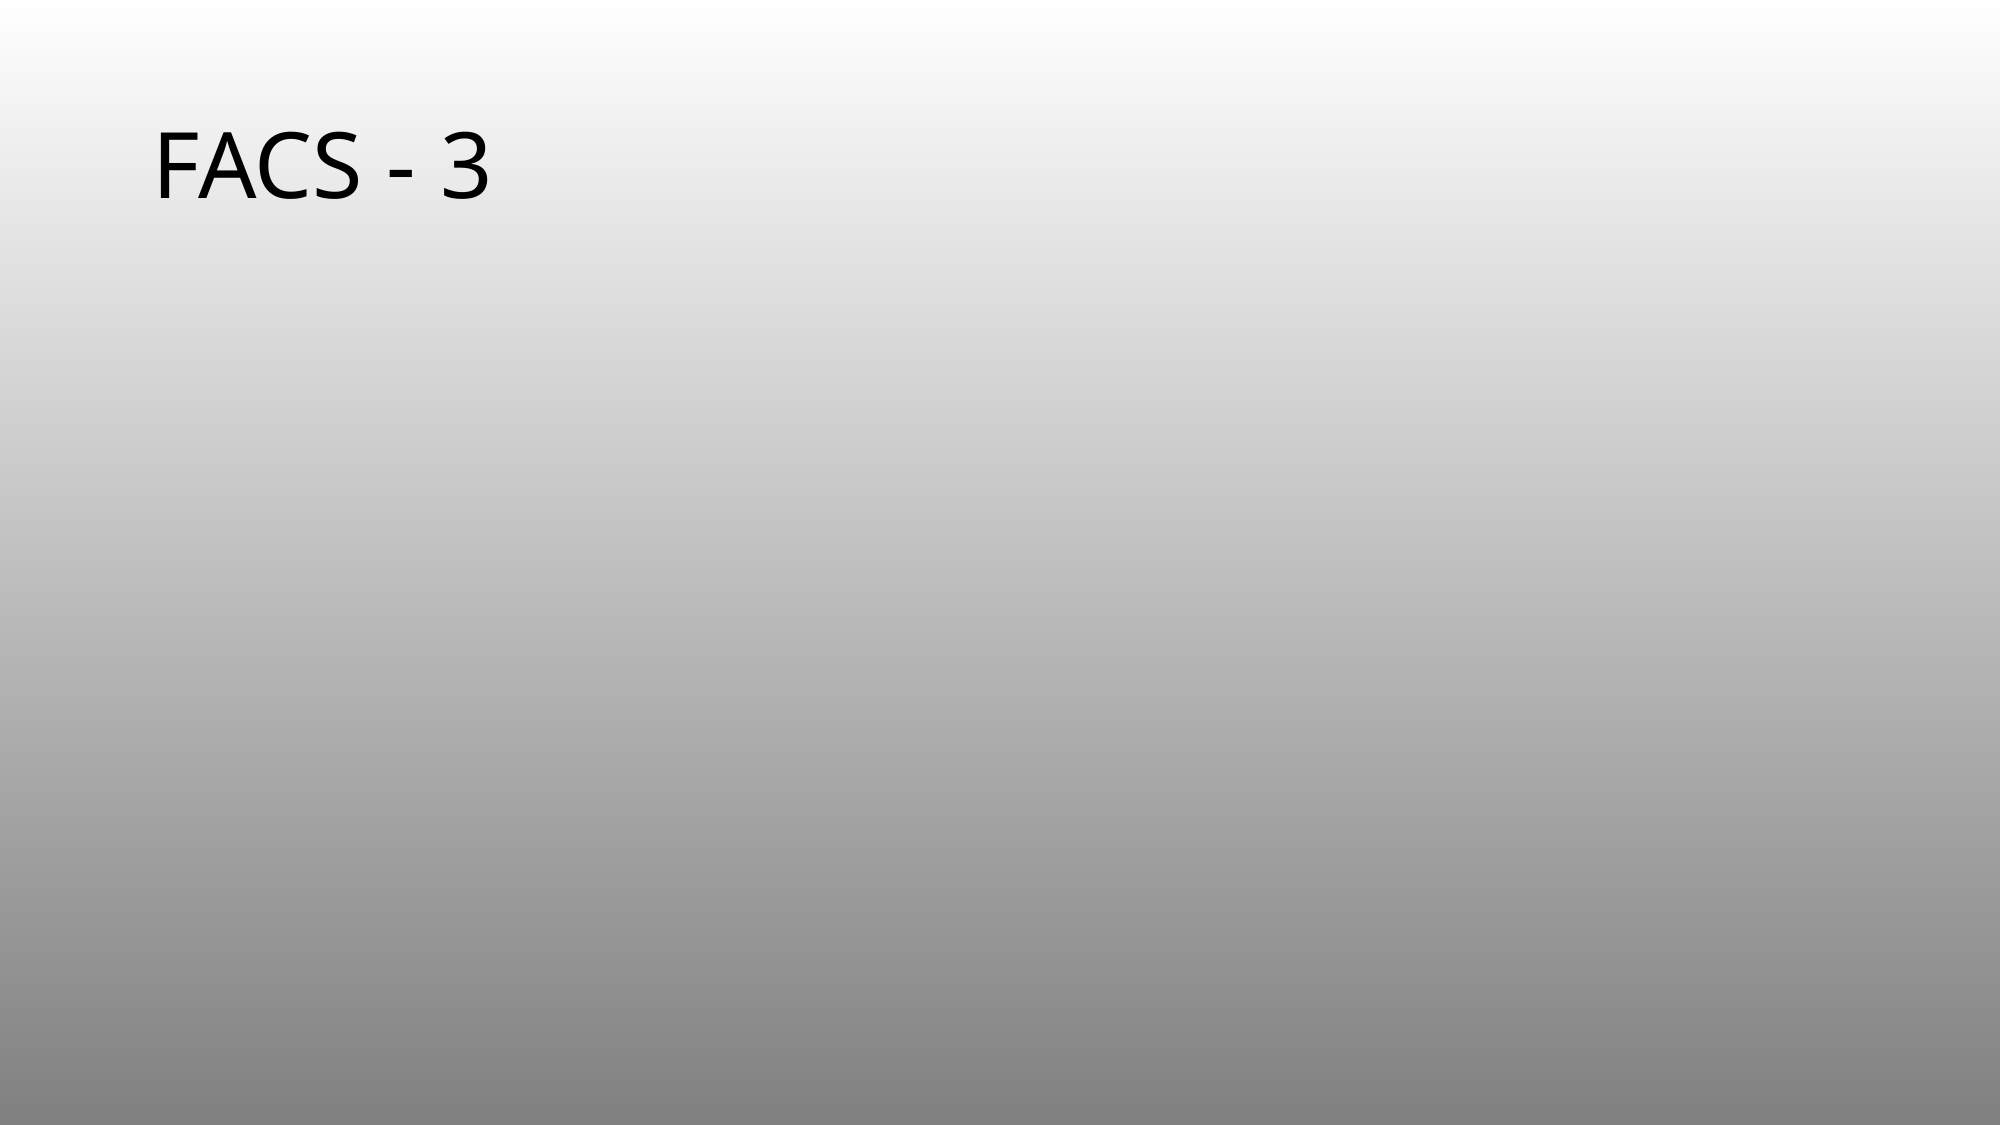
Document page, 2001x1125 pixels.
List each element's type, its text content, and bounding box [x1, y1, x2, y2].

title FACS - 3 [137, 59, 1863, 278]
